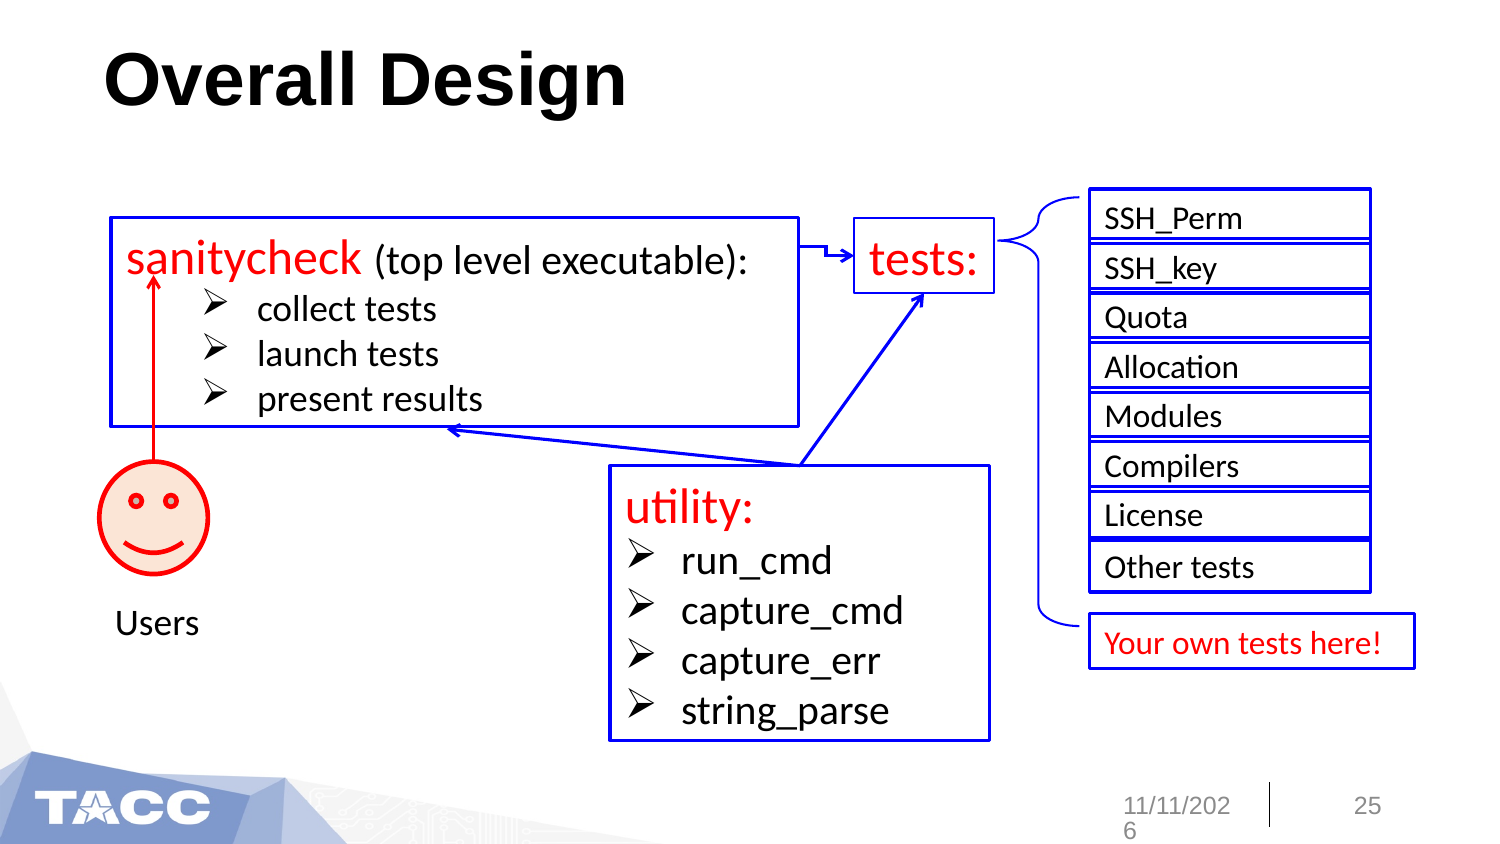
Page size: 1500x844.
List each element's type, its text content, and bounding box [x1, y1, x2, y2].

text_box utility: run_cmd capture_cmd capture_err string_parse [610, 465, 990, 741]
text_box Modules [1089, 387, 1371, 436]
text_box [98, 460, 209, 576]
text_box Allocation [1089, 343, 1371, 387]
picture [0, 0, 1500, 844]
text_box SSH_Perm [1089, 188, 1371, 238]
text_box [997, 196, 1080, 628]
text_box Users [100, 590, 215, 651]
text_box tests: [854, 218, 994, 294]
text_box Quota [1089, 288, 1371, 343]
text_box Compilers [1089, 436, 1371, 486]
text_box License [1089, 486, 1371, 537]
text_box Your own tests here! [1089, 613, 1415, 669]
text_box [446, 429, 800, 466]
text_box SSH_key [1089, 238, 1371, 288]
slide_number 25 [1284, 782, 1397, 827]
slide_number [1108, 782, 1255, 827]
text_box Other tests [1089, 537, 1371, 592]
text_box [799, 294, 925, 466]
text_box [798, 246, 853, 257]
text_box sanitycheck (top level executable): collect tests launch tests present results [111, 217, 799, 427]
title Overall Design [88, 0, 1383, 164]
